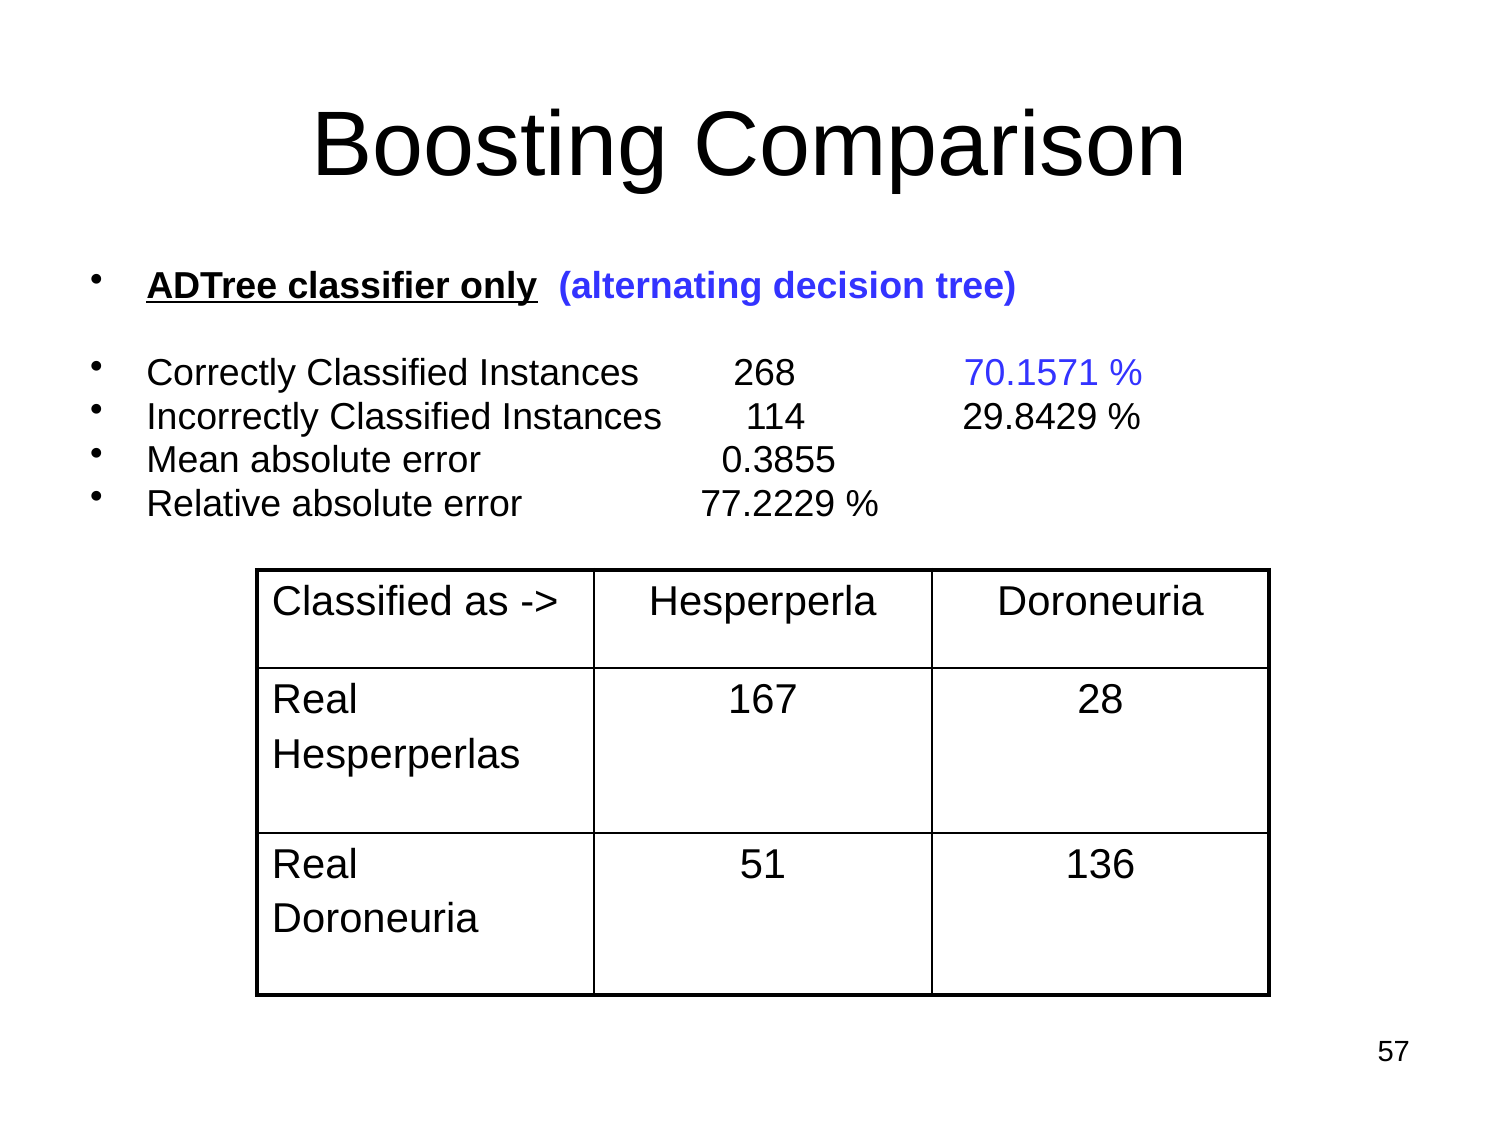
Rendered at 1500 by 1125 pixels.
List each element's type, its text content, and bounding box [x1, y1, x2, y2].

table_cell 28 [933, 669, 1267, 832]
table_header Classified as -> [259, 572, 593, 667]
table_cell Real Doroneuria [259, 834, 593, 993]
table_cell 136 [933, 834, 1267, 993]
table_cell 167 [595, 669, 931, 832]
table_header Hesperperla [595, 572, 931, 667]
table_cell Real Hesperperlas [259, 669, 593, 832]
table_header Doroneuria [933, 572, 1267, 667]
title Boosting Comparison [75, 45, 1425, 233]
table_cell 51 [595, 834, 931, 993]
slide_number 57 [1074, 1024, 1426, 1103]
list ADTree classifier only (alternating decision tree) Correctly Classified Instances 268 70.1571 % Incorrectly Classified Instances 114 29.8429 % Mean absolute error 0.3855 Relative absolute error 77.2229 % [75, 262, 1257, 557]
